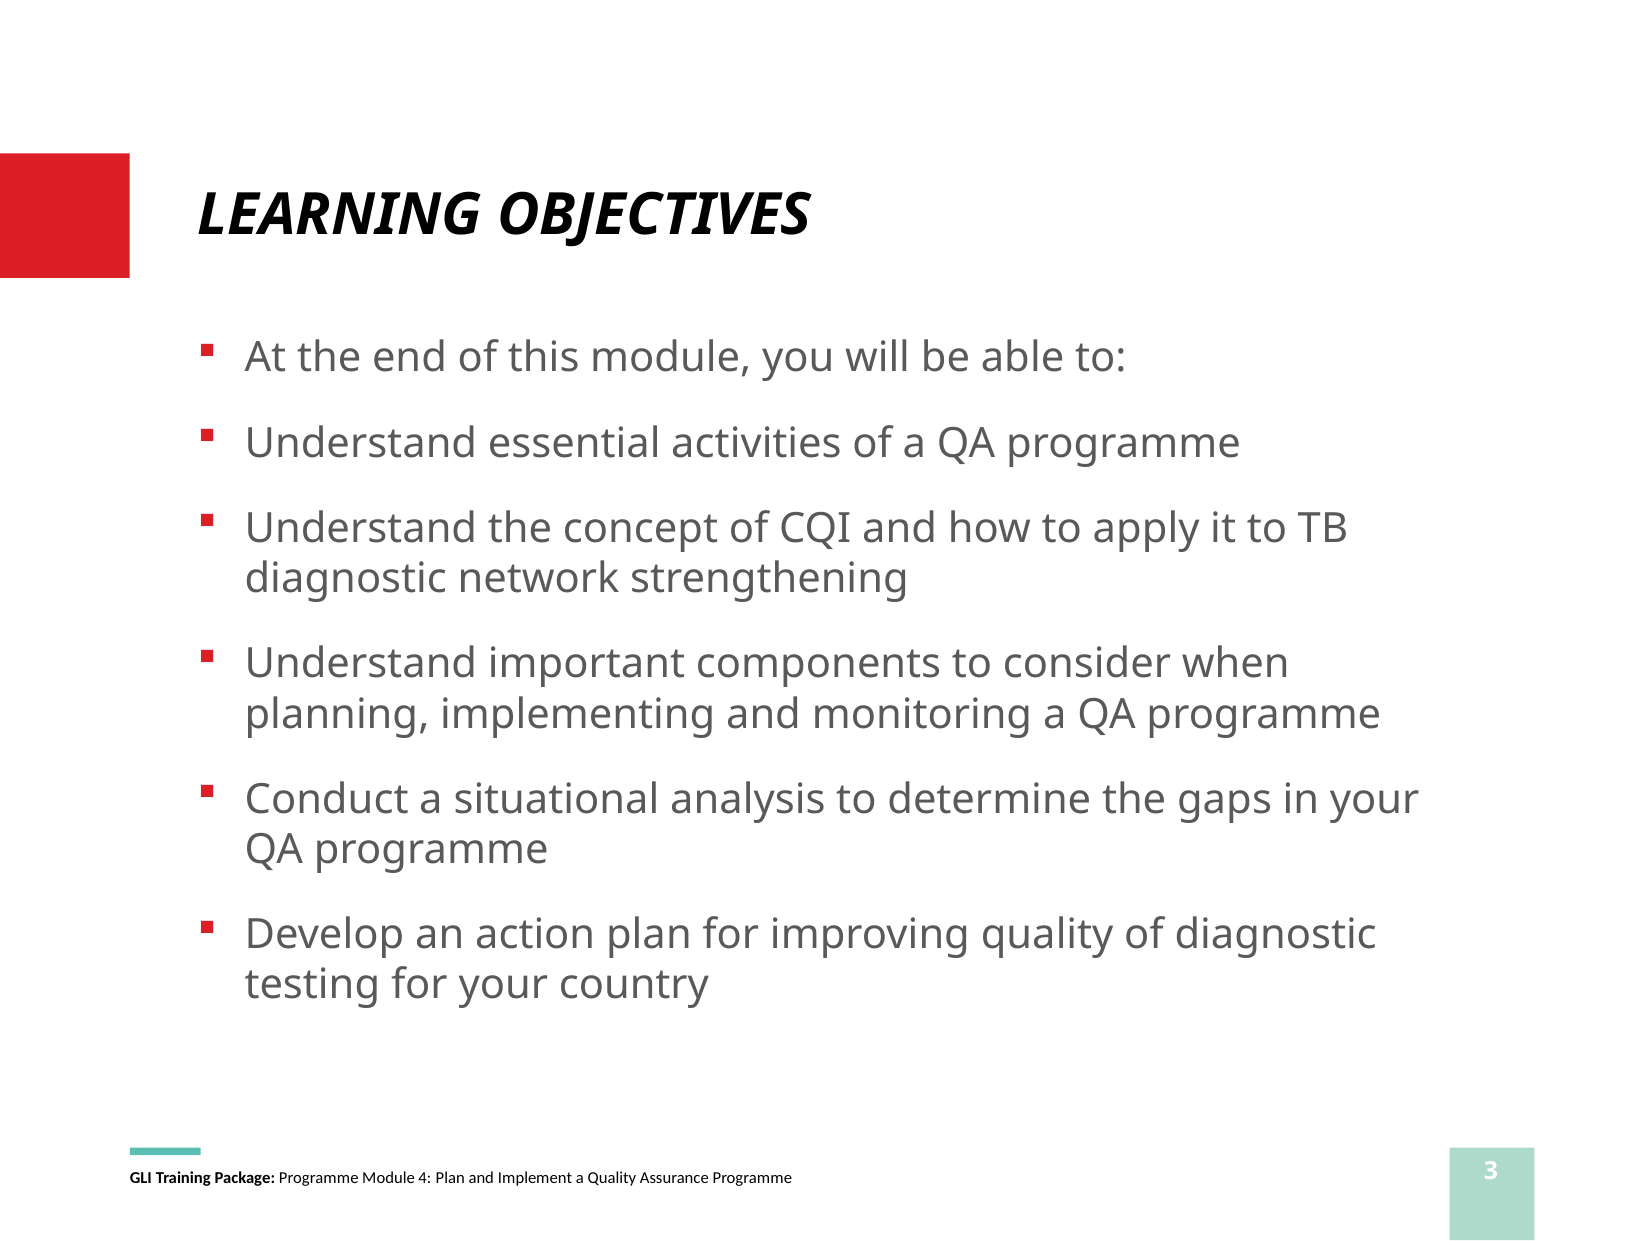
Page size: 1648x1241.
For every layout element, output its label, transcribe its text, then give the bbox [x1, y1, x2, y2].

list At the end of this module, you will be able to: Understand essential activities of a QA programme Understand the concept of CQI and how to apply it to TB diagnostic network strengthening Understand important components to consider when planning, implementing and monitoring a QA programme Conduct a situational analysis to determine the gaps in your QA programme Develop an action plan for improving quality of diagnostic testing for your country [197, 330, 1450, 1087]
title LEARNING OBJECTIVES [197, 153, 1450, 278]
